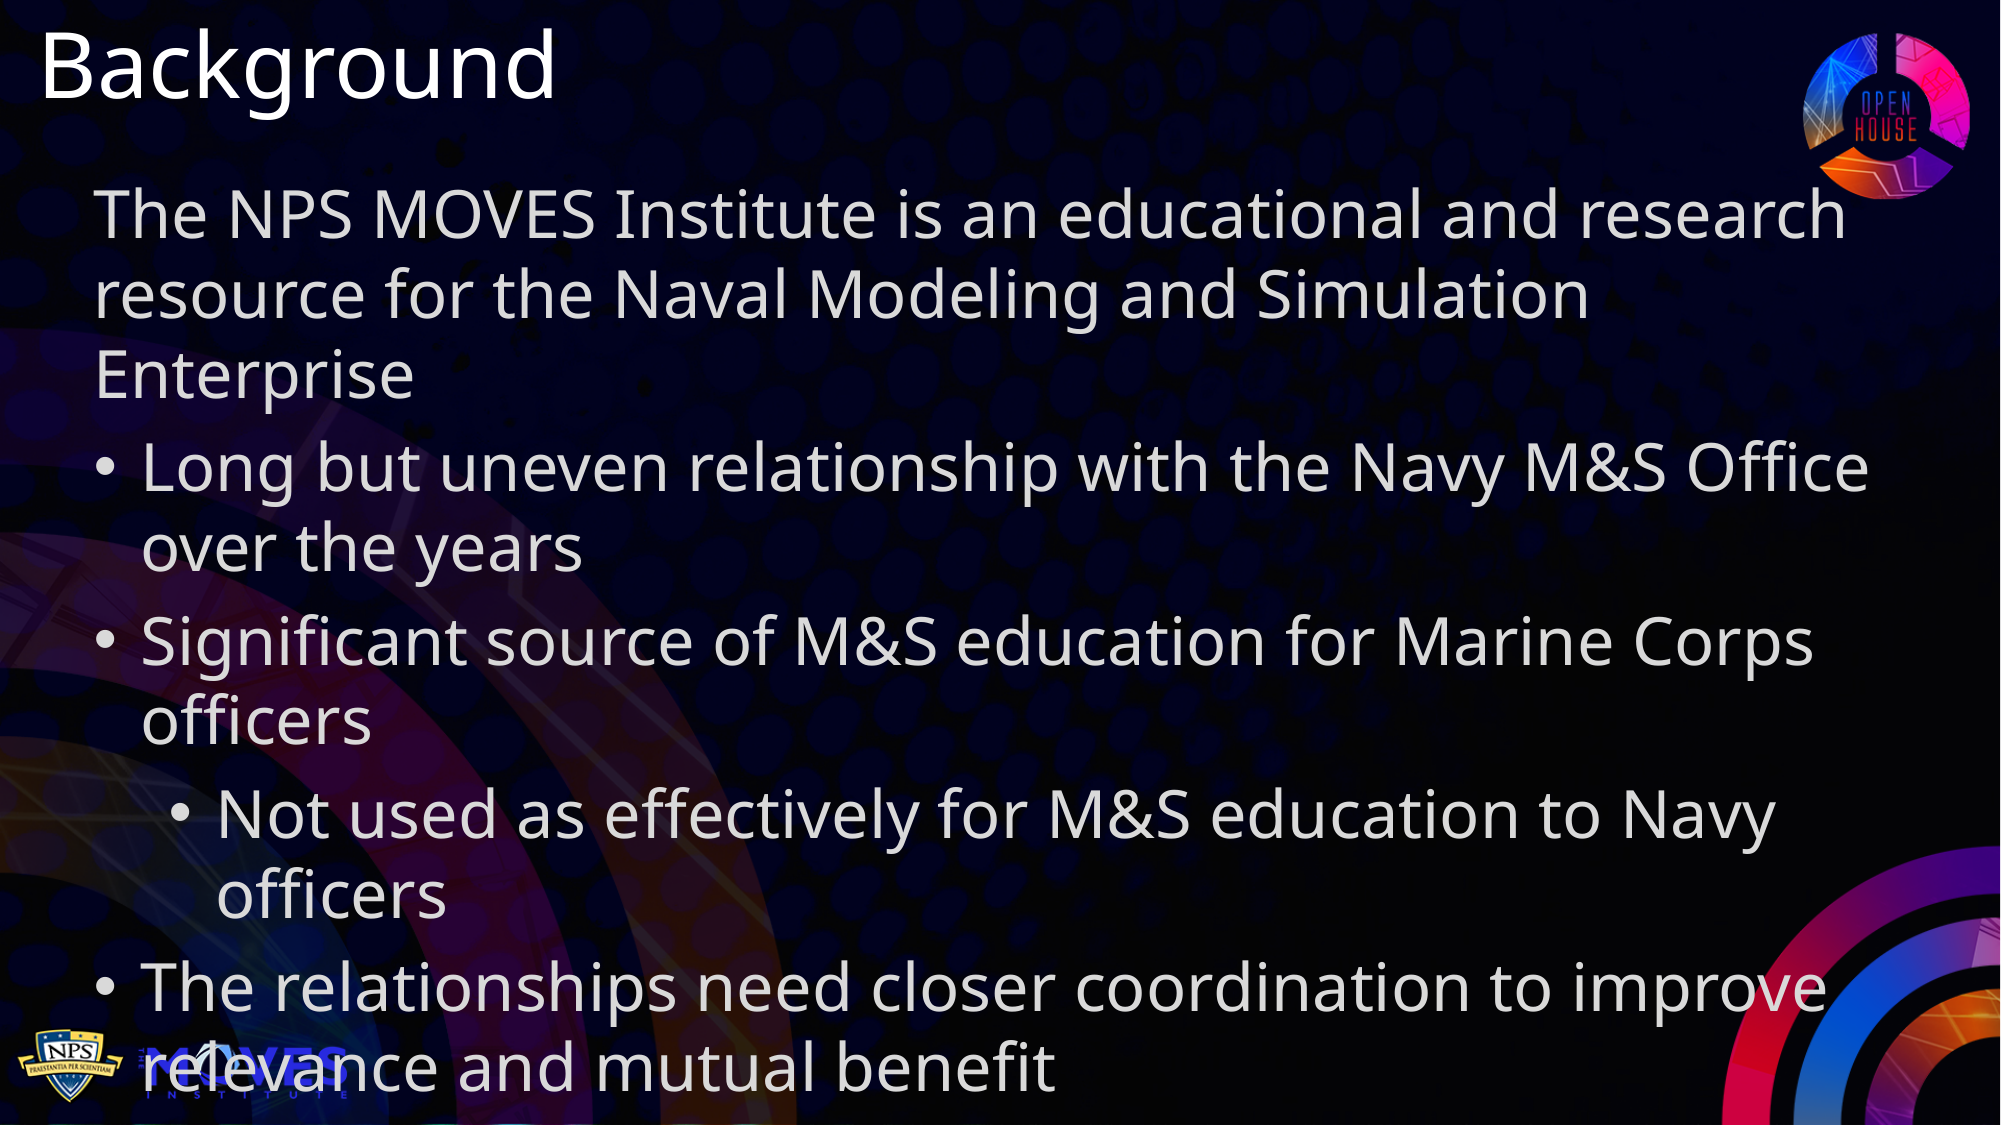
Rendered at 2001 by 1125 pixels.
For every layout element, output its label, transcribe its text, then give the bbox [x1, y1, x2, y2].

text_box Background [22, 0, 1977, 125]
picture [0, 0, 2001, 1125]
text_box The NPS MOVES Institute is an educational and research resource for the Naval Modeling and Simulation Enterprise Long but uneven relationship with the Navy M&S Office over the years Significant source of M&S education for Marine Corps officers Not used as effectively for M&S education to Navy officers The relationships need closer coordination to improve relevance and mutual benefit [78, 164, 1922, 1113]
